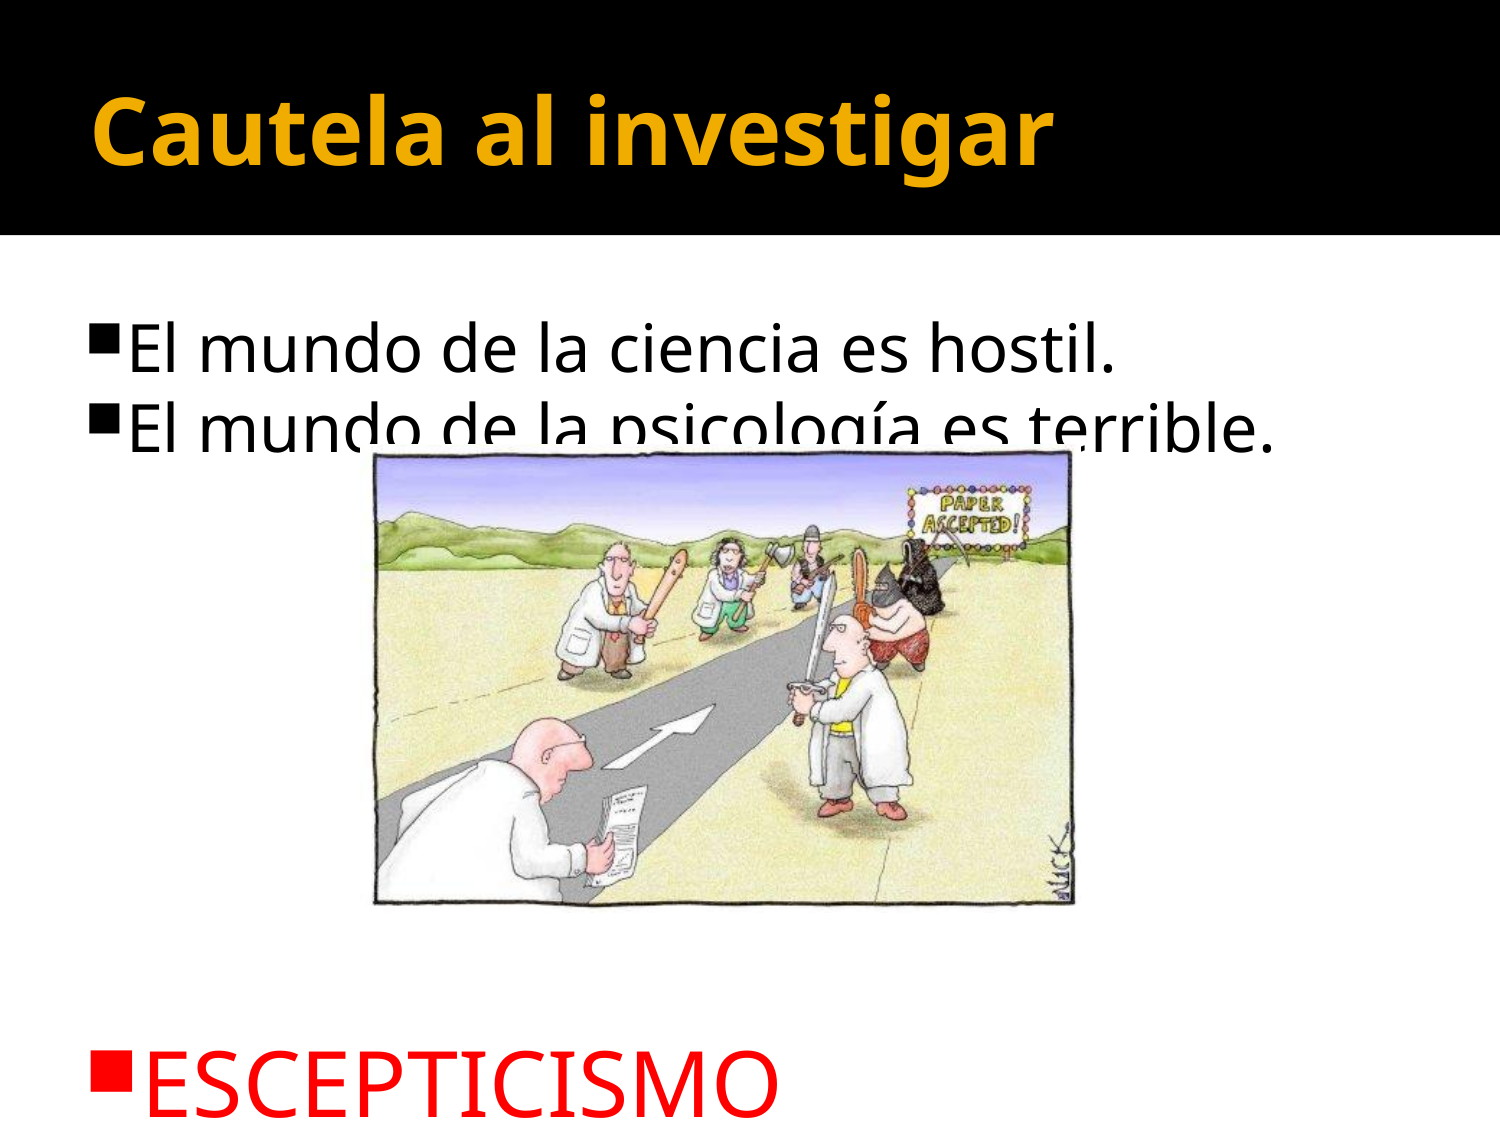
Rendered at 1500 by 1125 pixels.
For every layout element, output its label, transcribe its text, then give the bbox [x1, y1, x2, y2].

text_box Cautela al investigar [75, 25, 1425, 231]
picture [359, 444, 1081, 913]
text_box El mundo de la ciencia es hostil. El mundo de la psicología es terrible. ESCEPTICISMO [75, 291, 1425, 1050]
